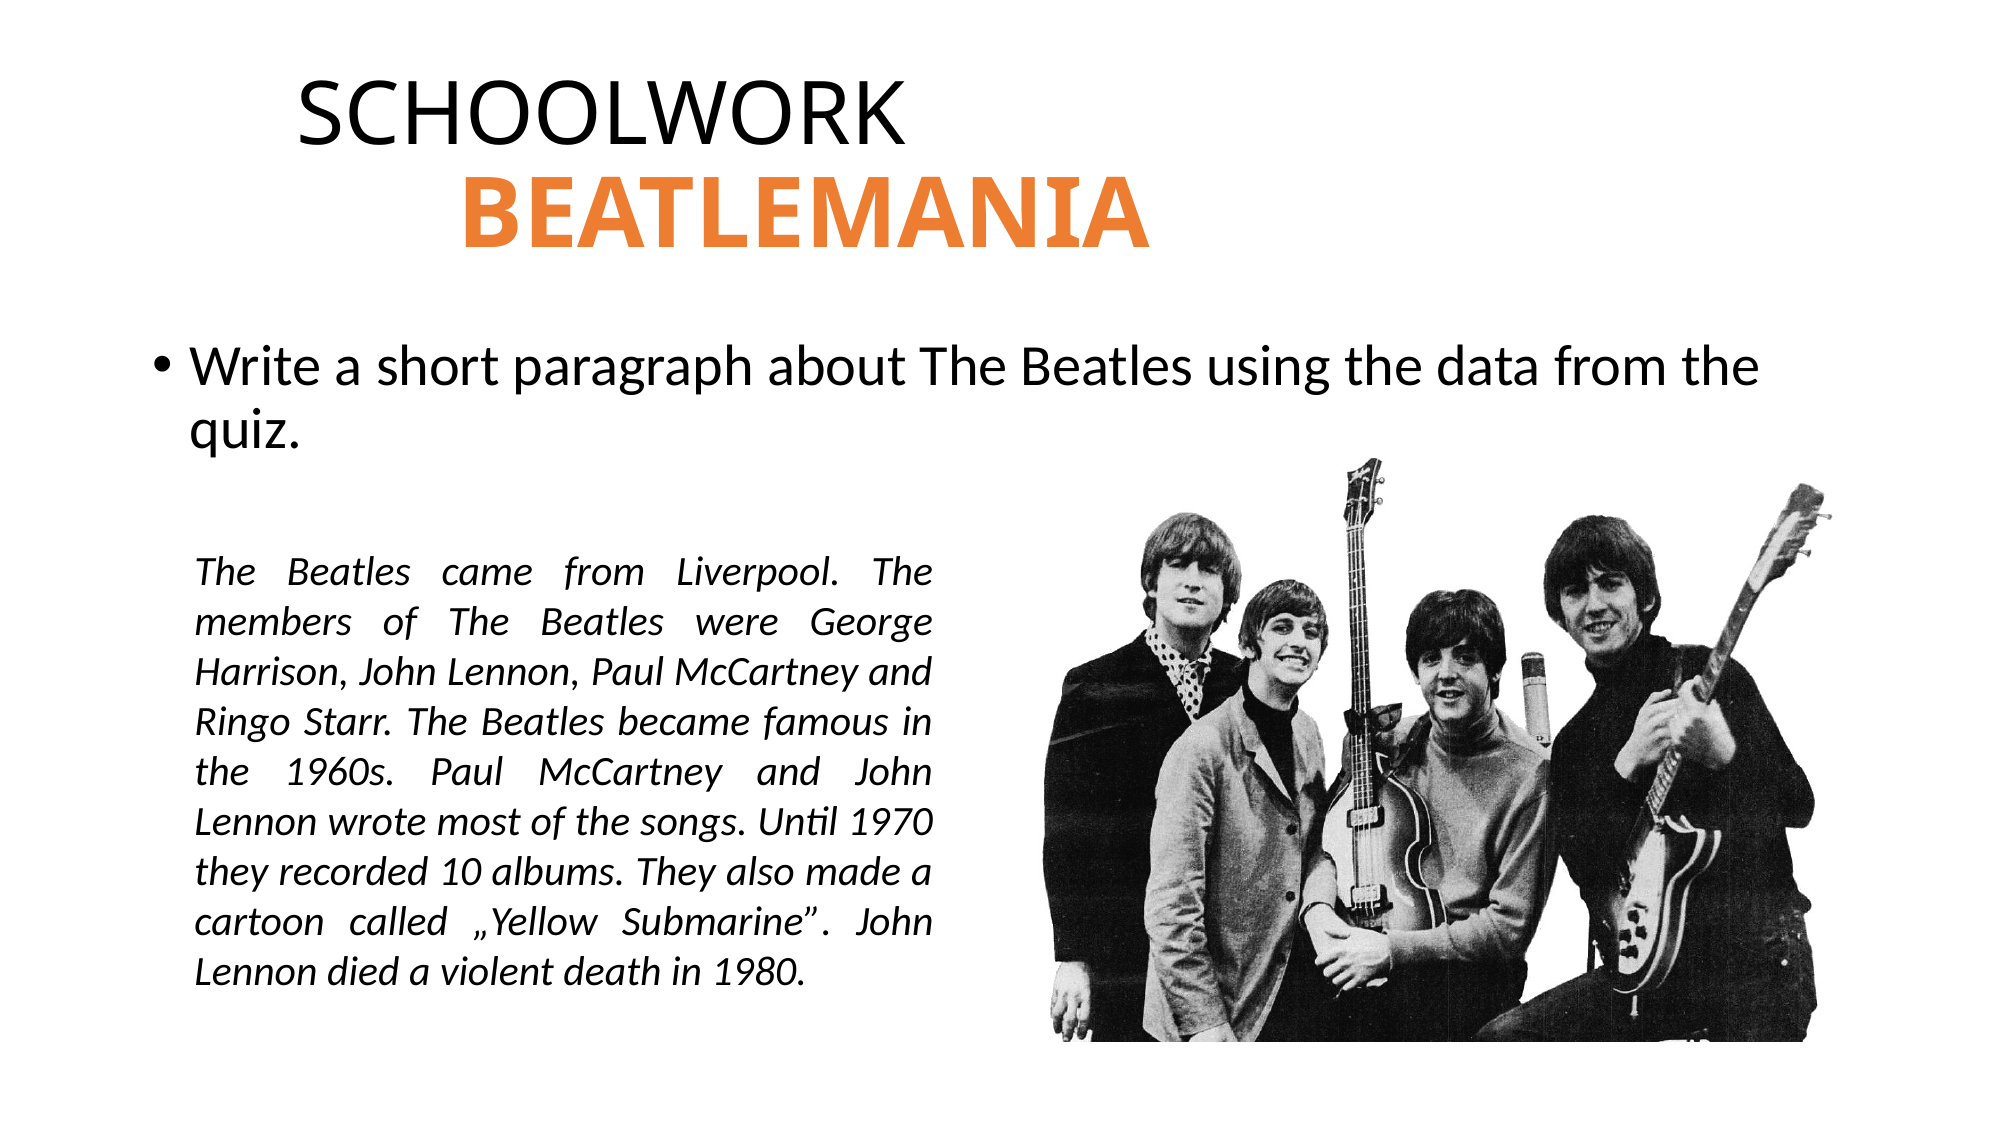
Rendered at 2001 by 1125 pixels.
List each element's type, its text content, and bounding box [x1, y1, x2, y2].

text_box The Beatles came from Liverpool. The members of The Beatles were George Harrison, John Lennon, Paul McCartney and Ringo Starr. The Beatles became famous in the 1960s. Paul McCartney and John Lennon wrote most of the songs. Until 1970 they recorded 10 albums. They also made a cartoon called „Yellow Submarine”. John Lennon died a violent death in 1980. [179, 536, 949, 1046]
title SCHOOLWORK BEATLEMANIA [137, 59, 1863, 278]
picture [1027, 451, 1840, 1042]
list Write a short paragraph about The Beatles using the data from the quiz. [137, 327, 1863, 1042]
